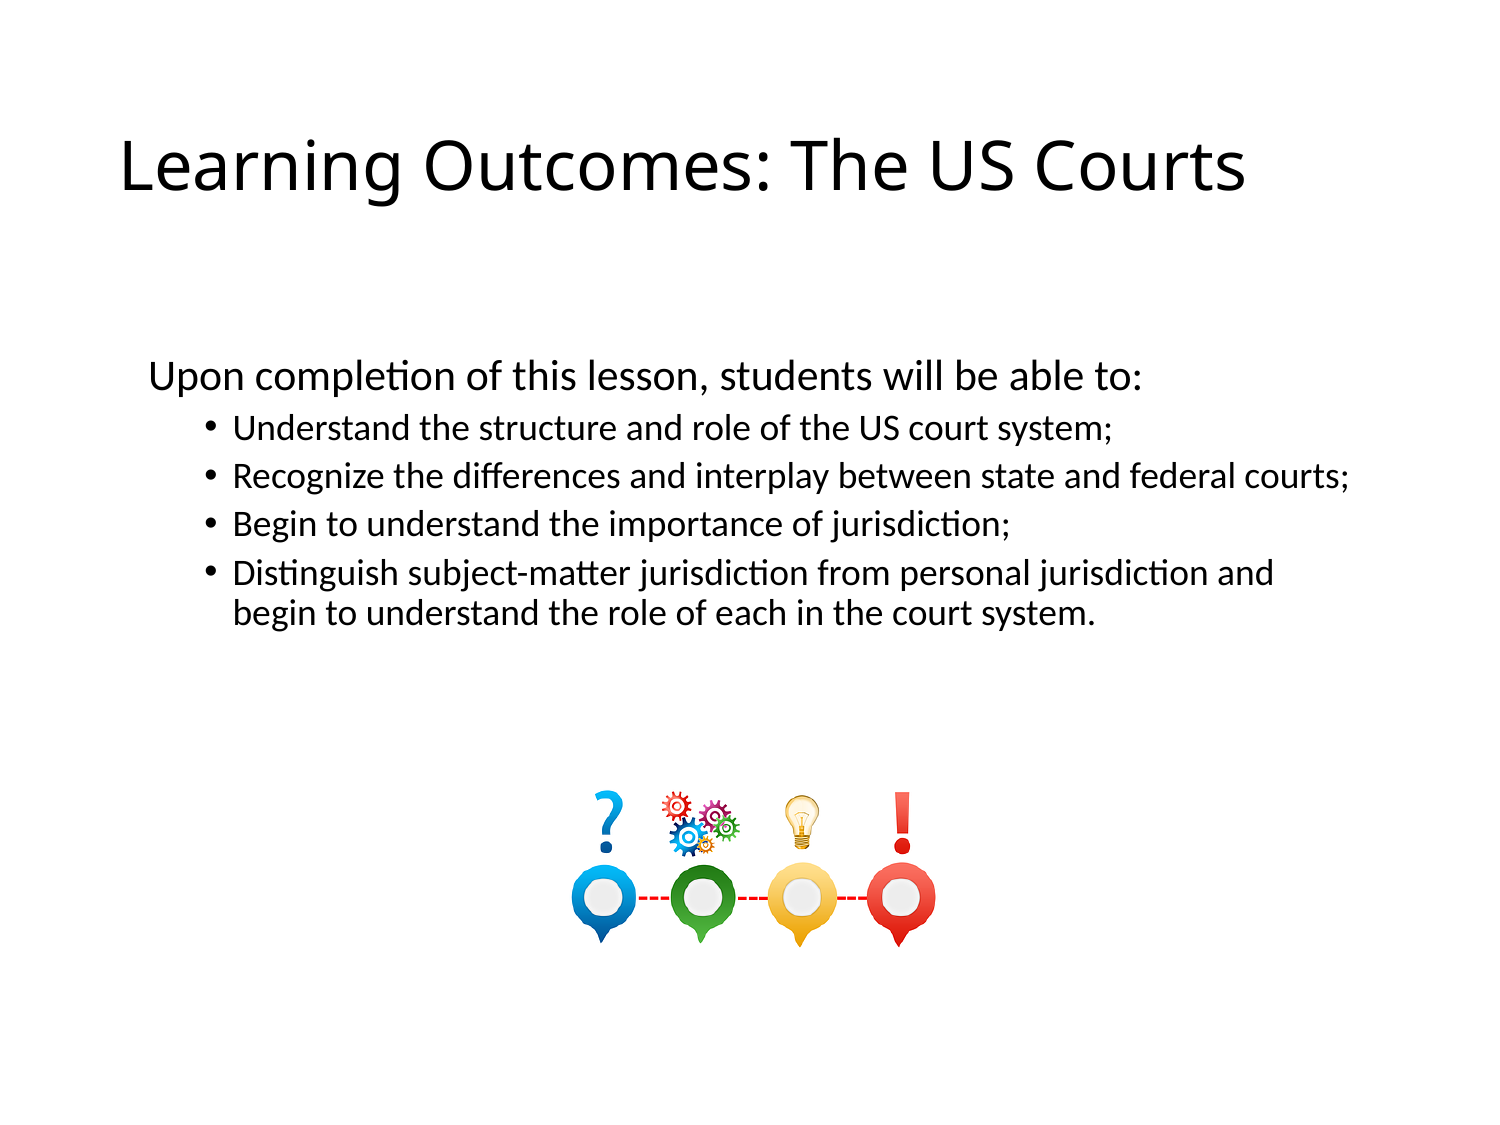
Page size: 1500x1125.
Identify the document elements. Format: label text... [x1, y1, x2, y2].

picture [520, 718, 979, 1024]
title Learning Outcomes: The US Courts [102, 59, 1398, 278]
list Upon completion of this lesson, students will be able to: Understand the structure and role of the US court system; Recognize the differences and interplay between state and federal courts; Begin to understand the importance of jurisdiction; Distinguish subject-matter jurisdiction from personal jurisdiction and begin to understand the role of each in the court system. [132, 277, 1368, 992]
